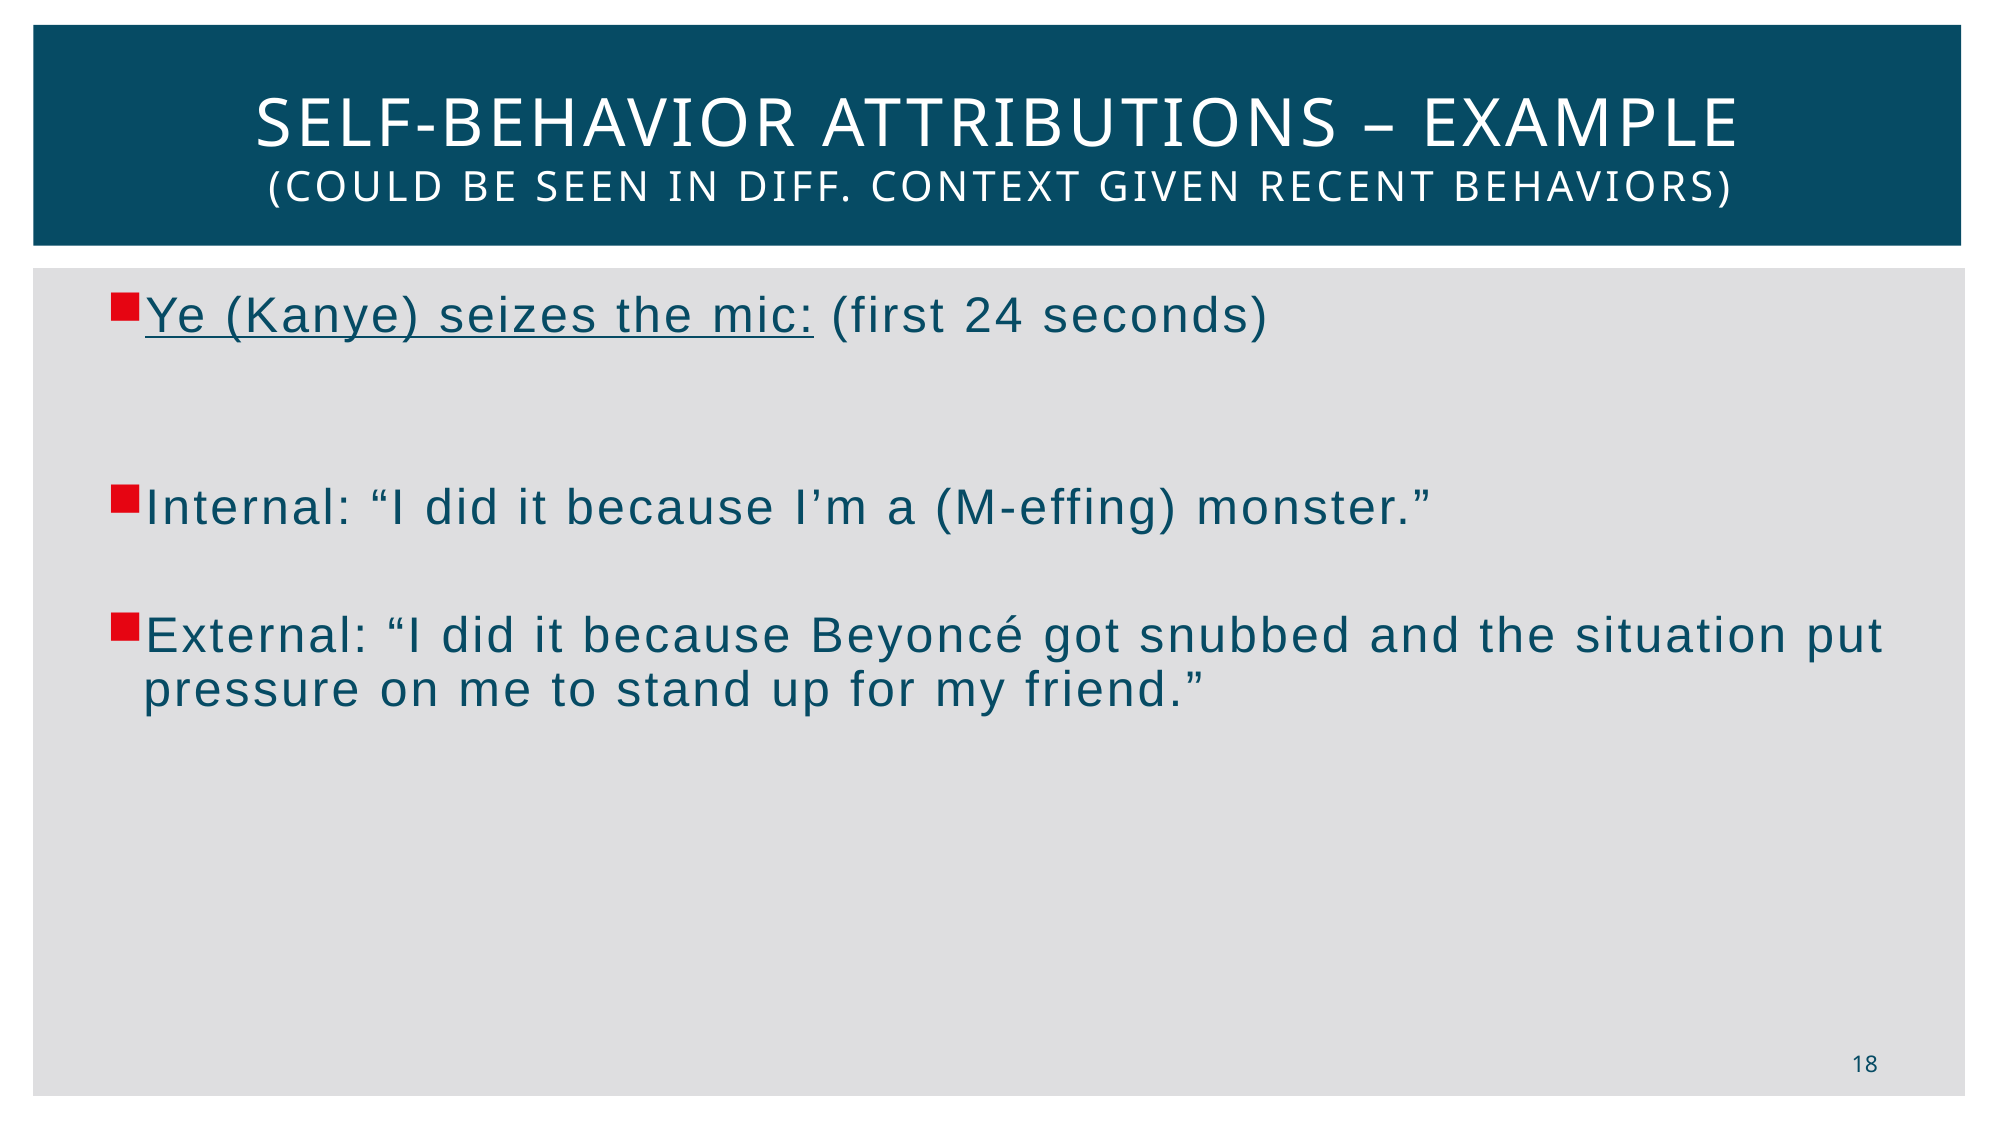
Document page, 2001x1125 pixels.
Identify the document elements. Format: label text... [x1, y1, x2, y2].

slide_number 18 [1800, 1041, 1930, 1089]
list Ye (Kanye) seizes the mic: (first 24 seconds) Internal: “I did it because I’m a (M-effing) monster.” External: “I did it because Beyoncé got snubbed and the situation put pressure on me to stand up for my friend.” [83, 281, 1923, 1005]
title Self-behavior Attributions – Example (Could be seen in diff. context given recent behaviors) [83, 58, 1917, 232]
